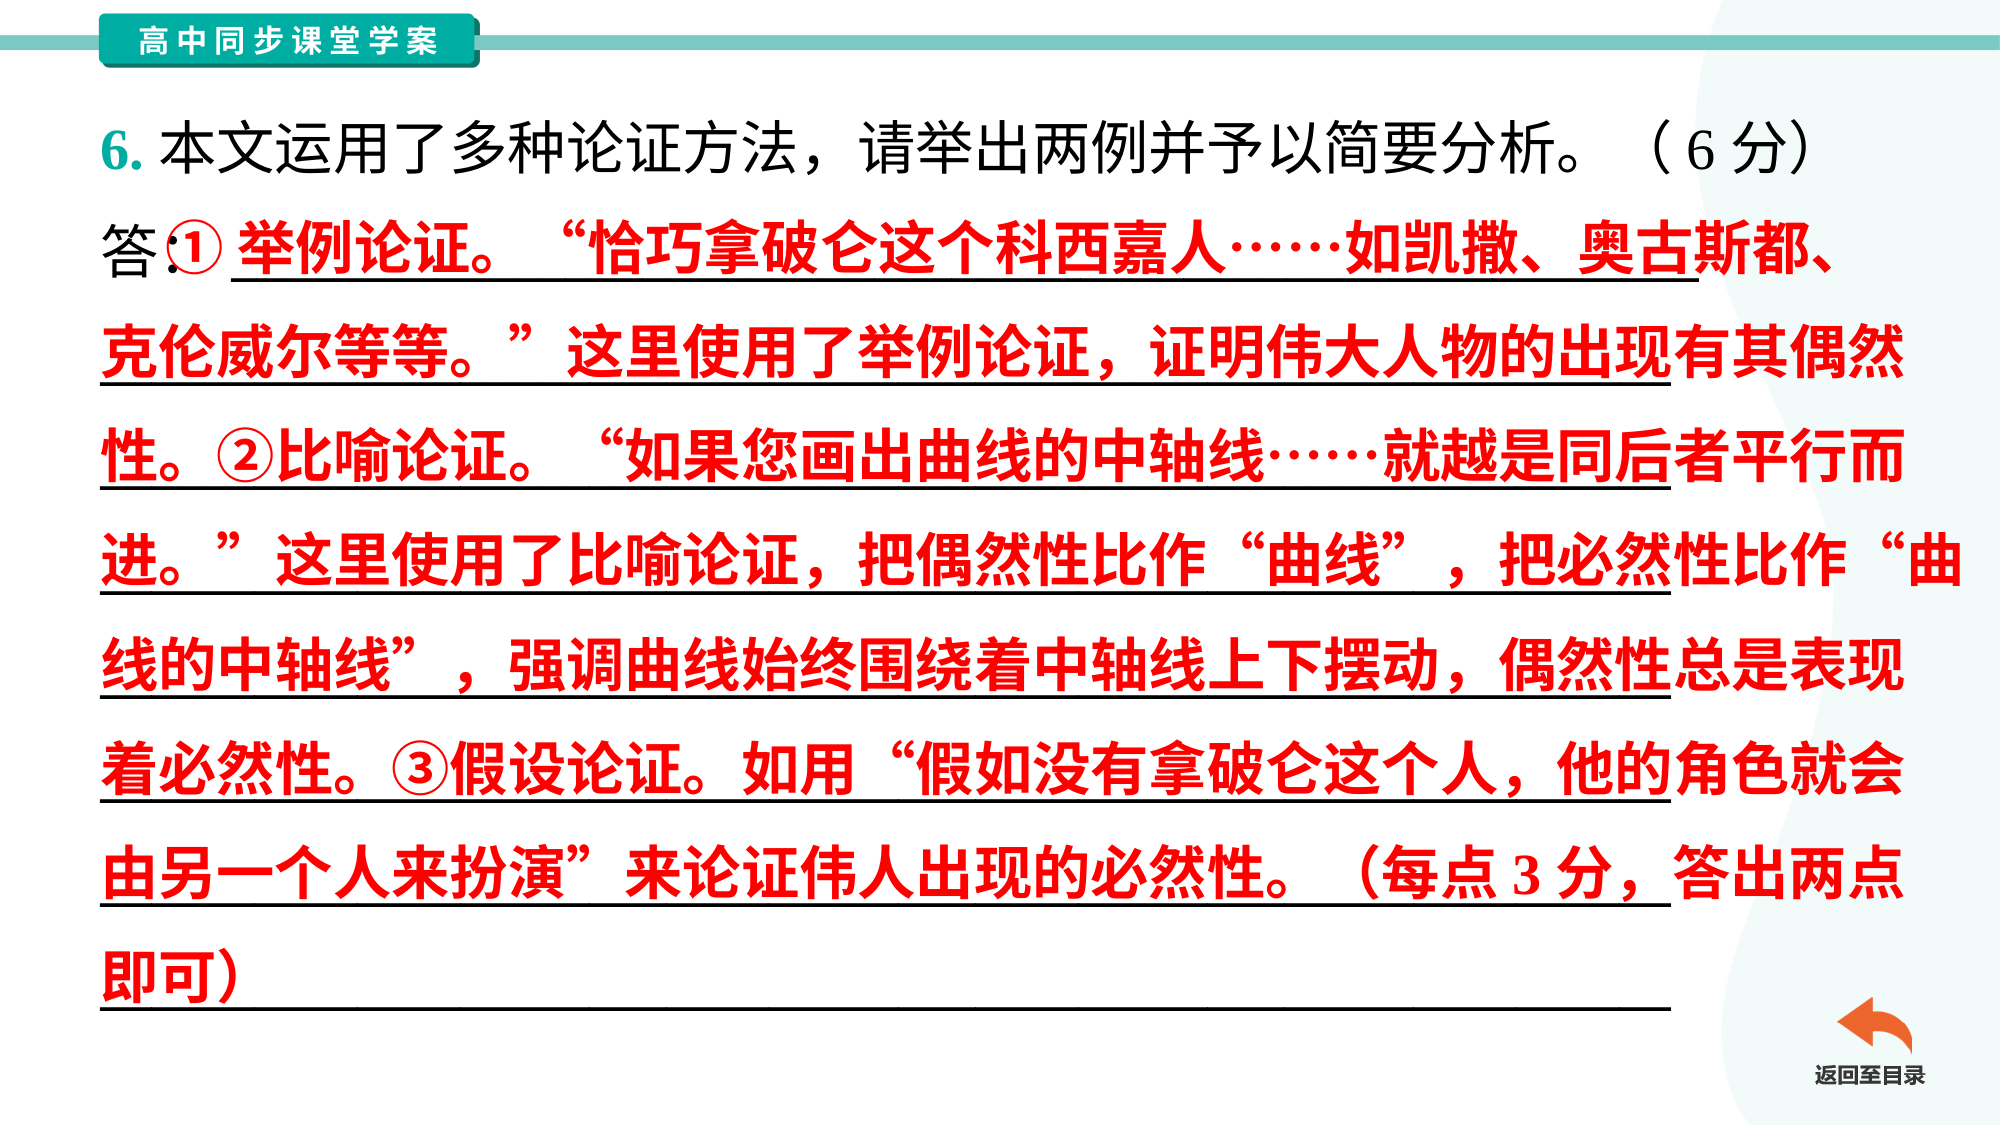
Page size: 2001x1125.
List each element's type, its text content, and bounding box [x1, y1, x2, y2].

picture [0, 0, 2000, 1125]
text_box ①举例论证。“恰巧拿破仑这个科西嘉人……如凯撒、奥古斯都、 克伦威尔等等。”这里使用了举例论证，证明伟大人物的出现有其偶然 性。②比喻论证。“如果您画出曲线的中轴线……就越是同后者平行而 进。”这里使用了比喻论证，把偶然性比作“曲线”，把必然性比作“曲 线的中轴线”，强调曲线始终围绕着中轴线上下摆动，偶然性总是表现 着必然性。③假设论证。如用“假如没有拿破仑这个人，他的角色就会 由另一个人来扮演”来论证伟人出现的必然性。（每点3分，答出两点 即可） [100, 176, 1899, 1011]
text_box 6.本文运用了多种论证方法，请举出两例并予以简要分析。（6分） 答：_________________________________________________________ _____________________________________________________________ _____________________________________________________________ _____________________________________________________________ _____________________________________________________________ _____________________________________________________________ _____________________________________________________________ _____________________________________________________________ [100, 76, 1899, 176]
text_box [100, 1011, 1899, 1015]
